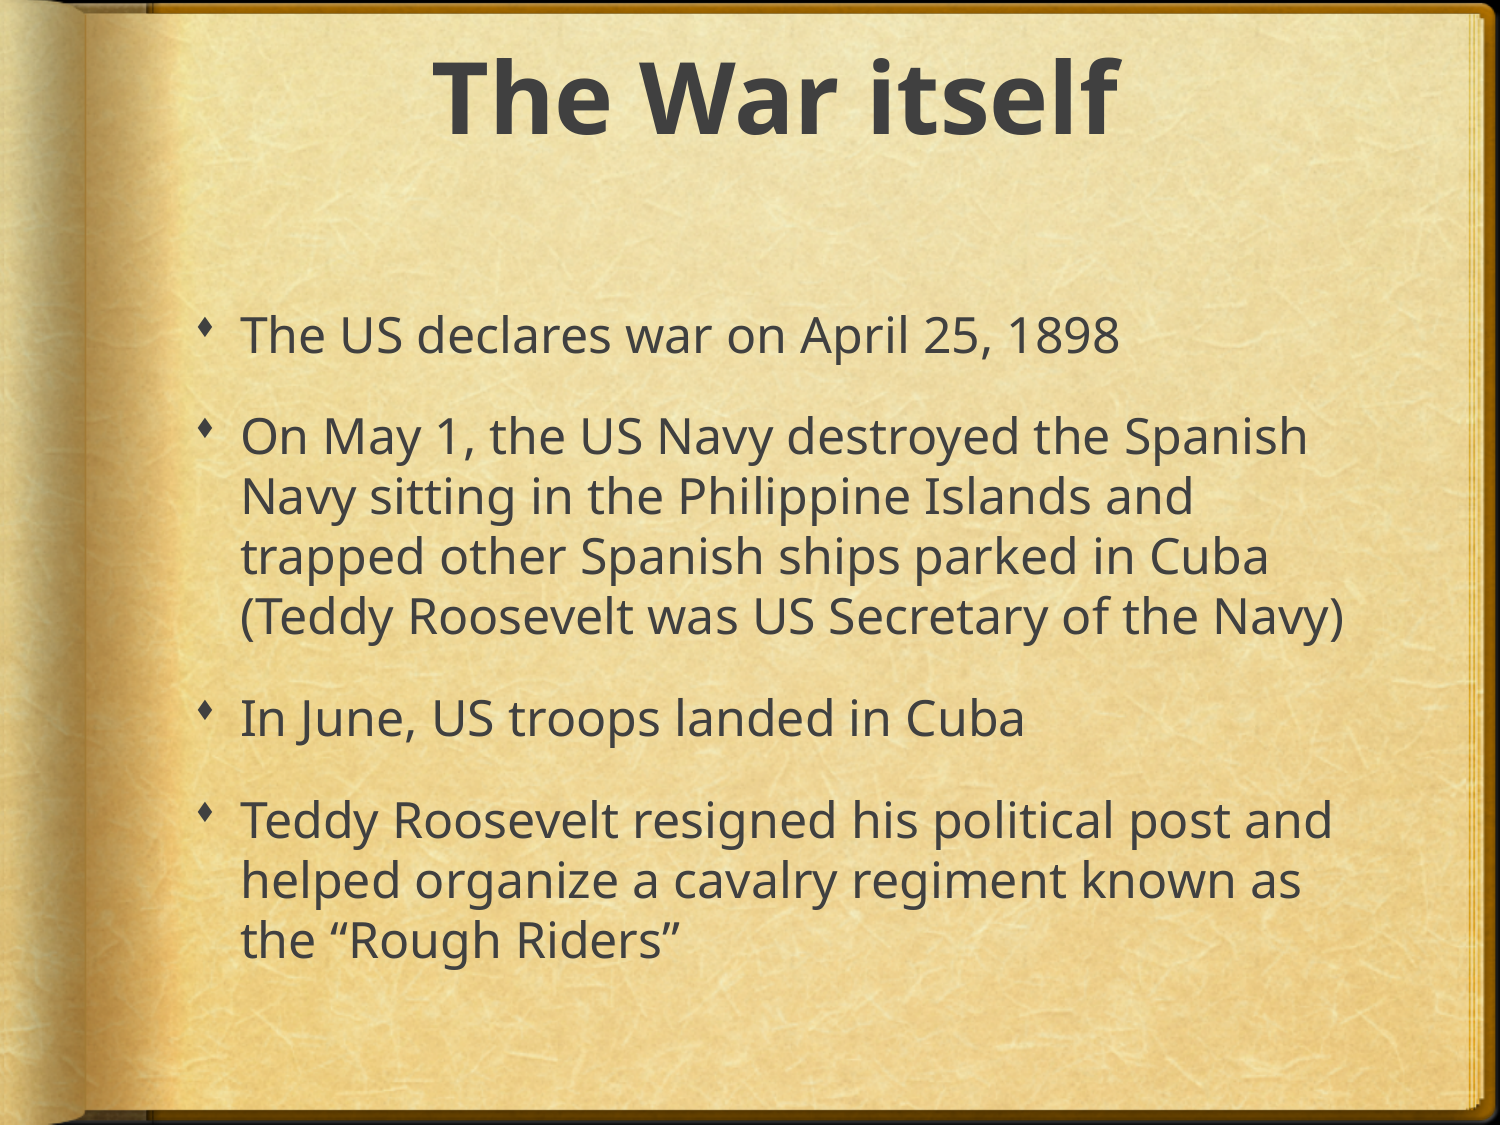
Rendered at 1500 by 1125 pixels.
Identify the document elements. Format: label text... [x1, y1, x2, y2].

title The War itself [178, 45, 1372, 265]
picture [0, 0, 1500, 1125]
list The US declares war on April 25, 1898 On May 1, the US Navy destroyed the Spanish Navy sitting in the Philippine Islands and trapped other Spanish ships parked in Cuba (Teddy Roosevelt was US Secretary of the Navy) In June, US troops landed in Cuba Teddy Roosevelt resigned his political post and helped organize a cavalry regiment known as the “Rough Riders” [178, 295, 1372, 1005]
